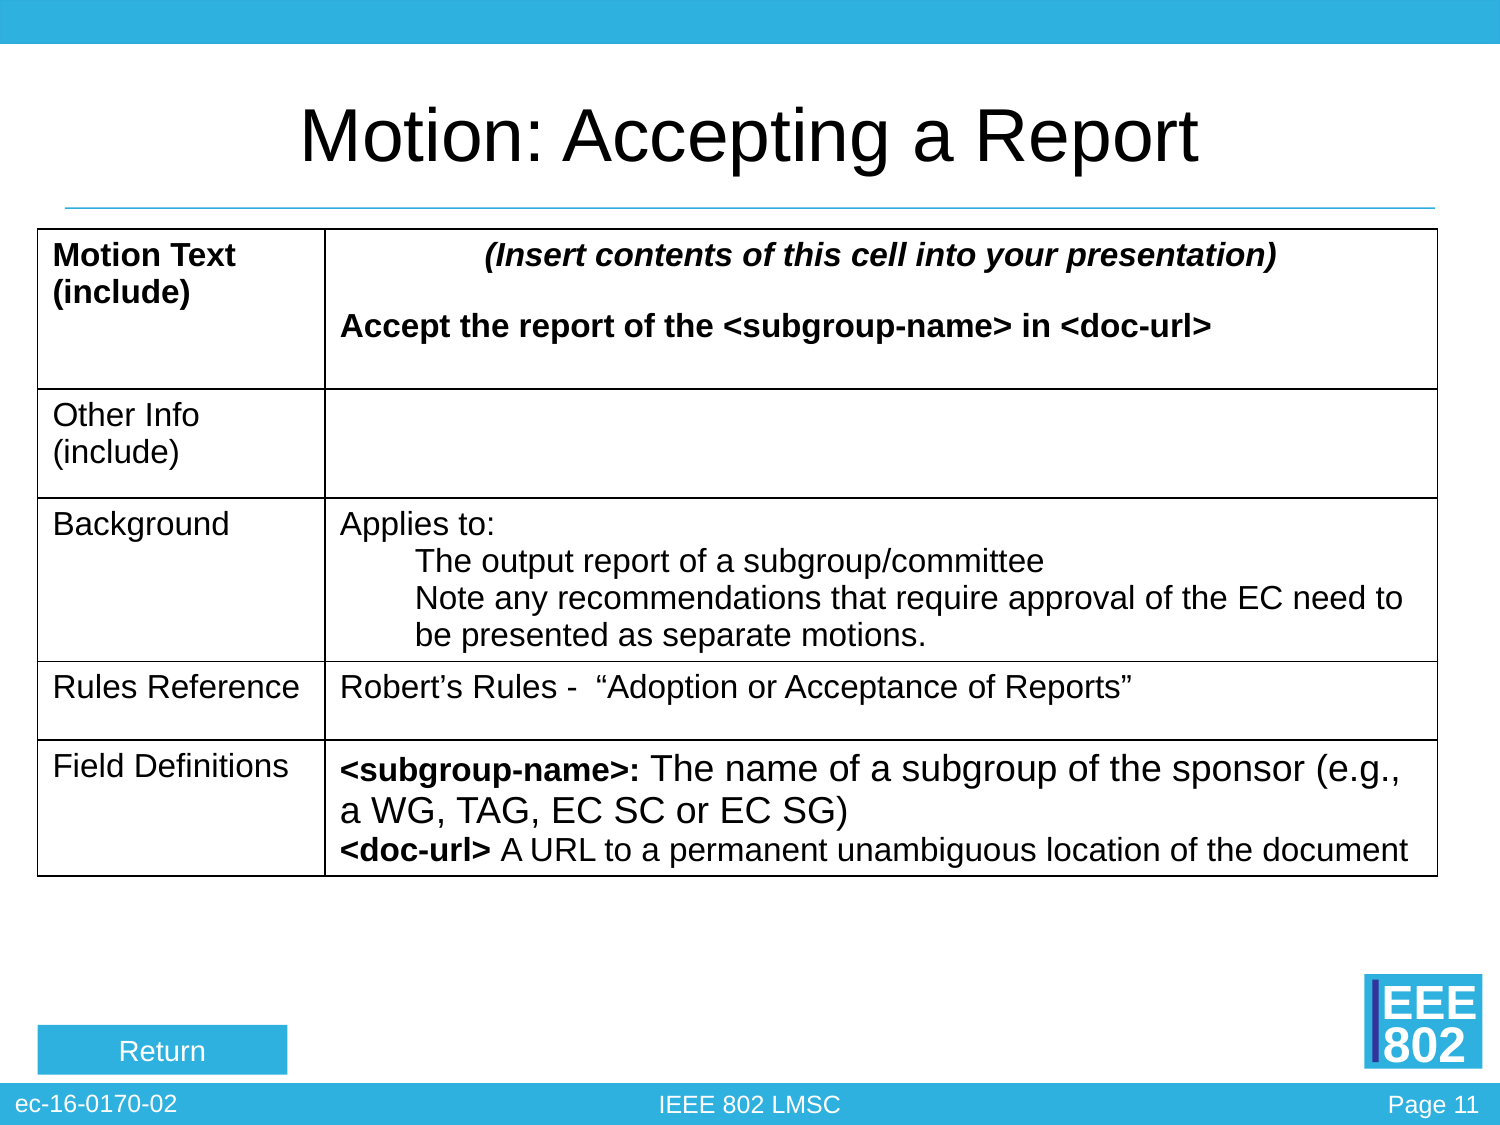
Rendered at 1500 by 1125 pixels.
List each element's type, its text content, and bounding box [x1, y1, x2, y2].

table_cell Other Info (include) [38, 390, 324, 497]
table_header (Insert contents of this cell into your presentation) [326, 230, 1437, 300]
title Motion: Accepting a Report [75, 66, 1425, 197]
table_cell [326, 390, 1437, 497]
table_cell Rules Reference [38, 662, 324, 739]
table_cell Robert’s Rules - “Adoption or Acceptance of Reports” [326, 662, 1437, 739]
table_cell Field Definitions [38, 741, 324, 875]
table_cell Accept the report of the <subgroup-name> in <doc-url> [326, 300, 1437, 388]
text_box Return [37, 1024, 288, 1075]
table_header Motion Text (include) [38, 230, 324, 388]
table_cell <subgroup-name>: The name of a subgroup of the sponsor (e.g., a WG, TAG, EC SC or EC SG) <doc-url> A URL to a permanent unambiguous location of the document [326, 741, 1437, 875]
table_cell Background [38, 499, 324, 661]
table_cell Applies to: The output report of a subgroup/committee Note any recommendations that require approval of the EC need to be presented as separate motions. [326, 499, 1437, 661]
